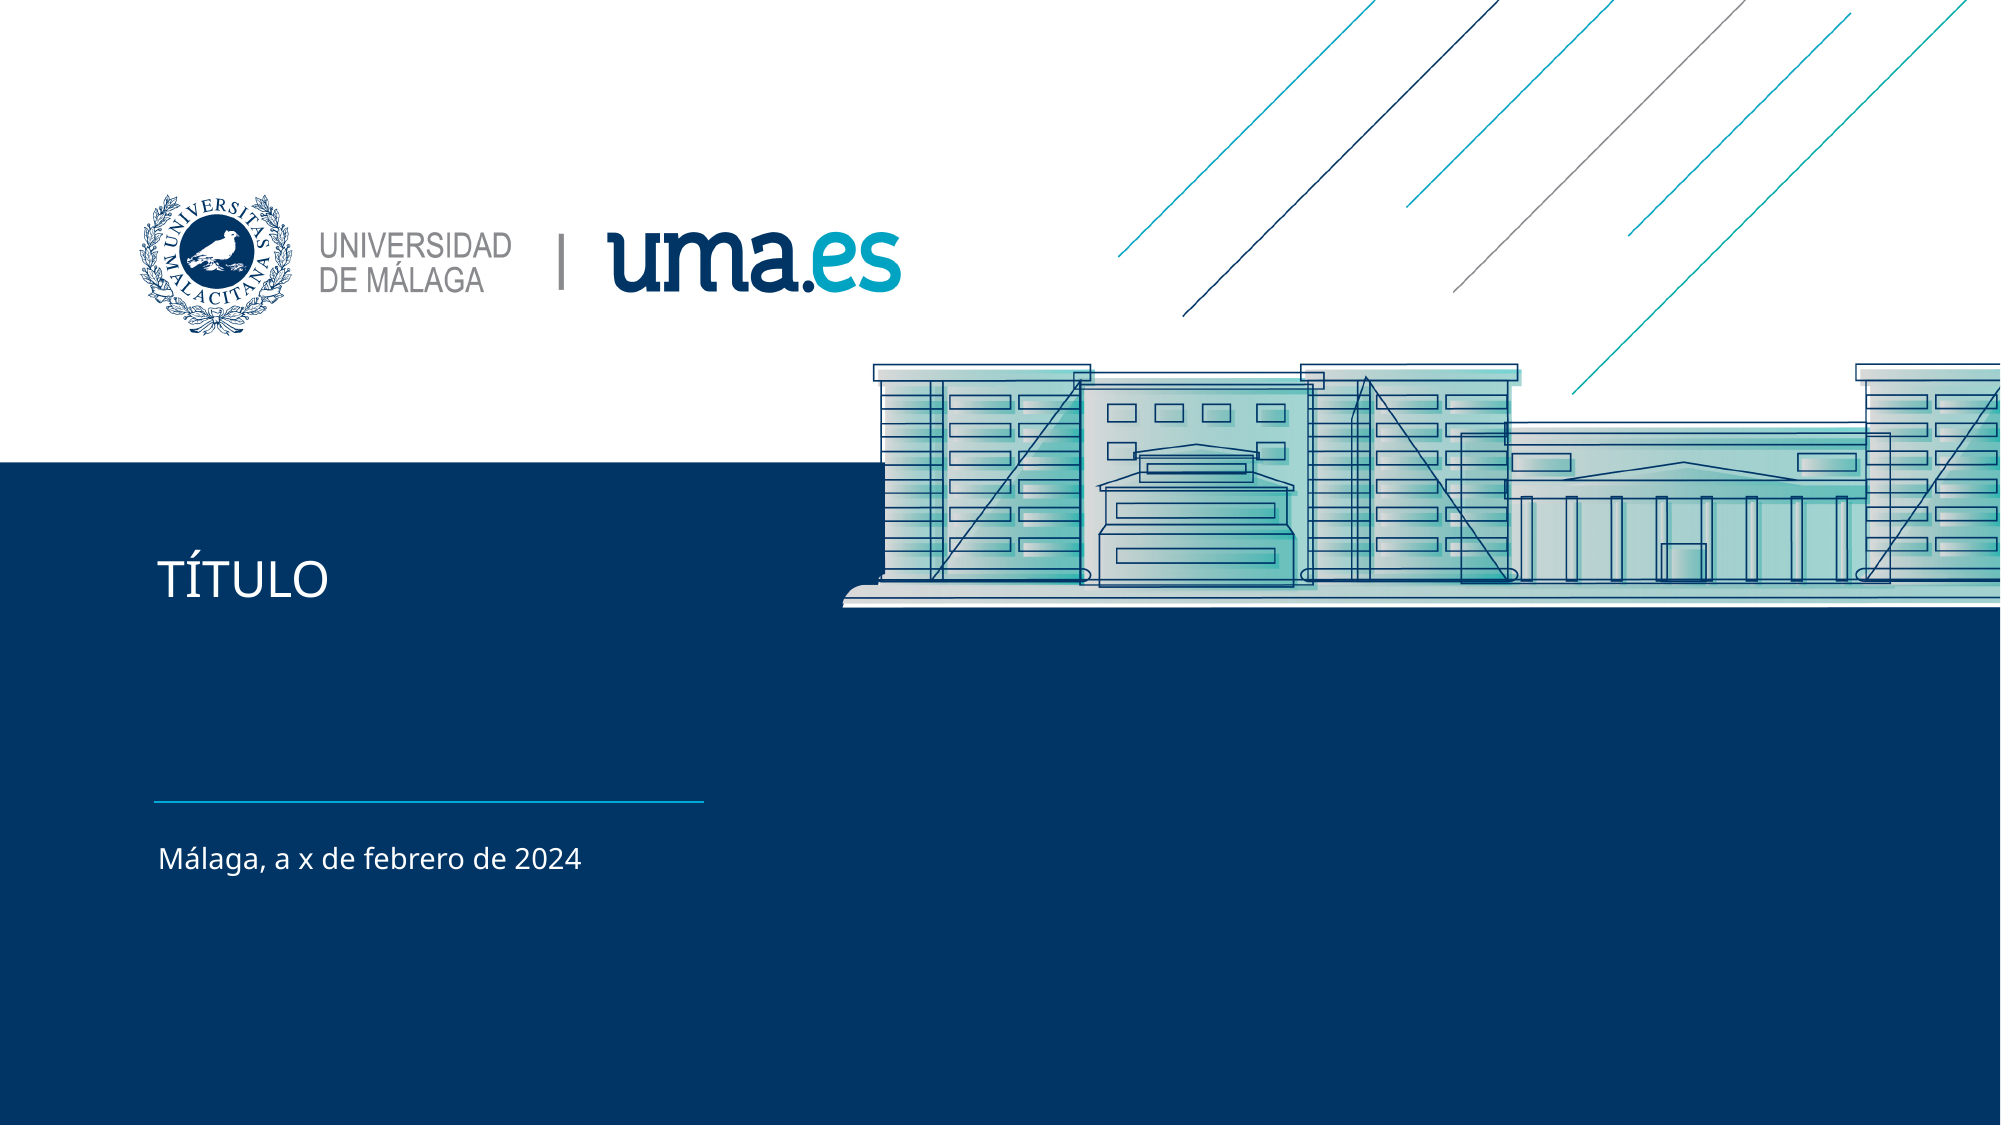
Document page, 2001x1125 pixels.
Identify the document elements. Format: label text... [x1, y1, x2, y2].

text_box Málaga, a x de febrero de 2024 [143, 832, 866, 883]
text_box TÍTULO [143, 539, 763, 615]
picture [0, 0, 2001, 1125]
